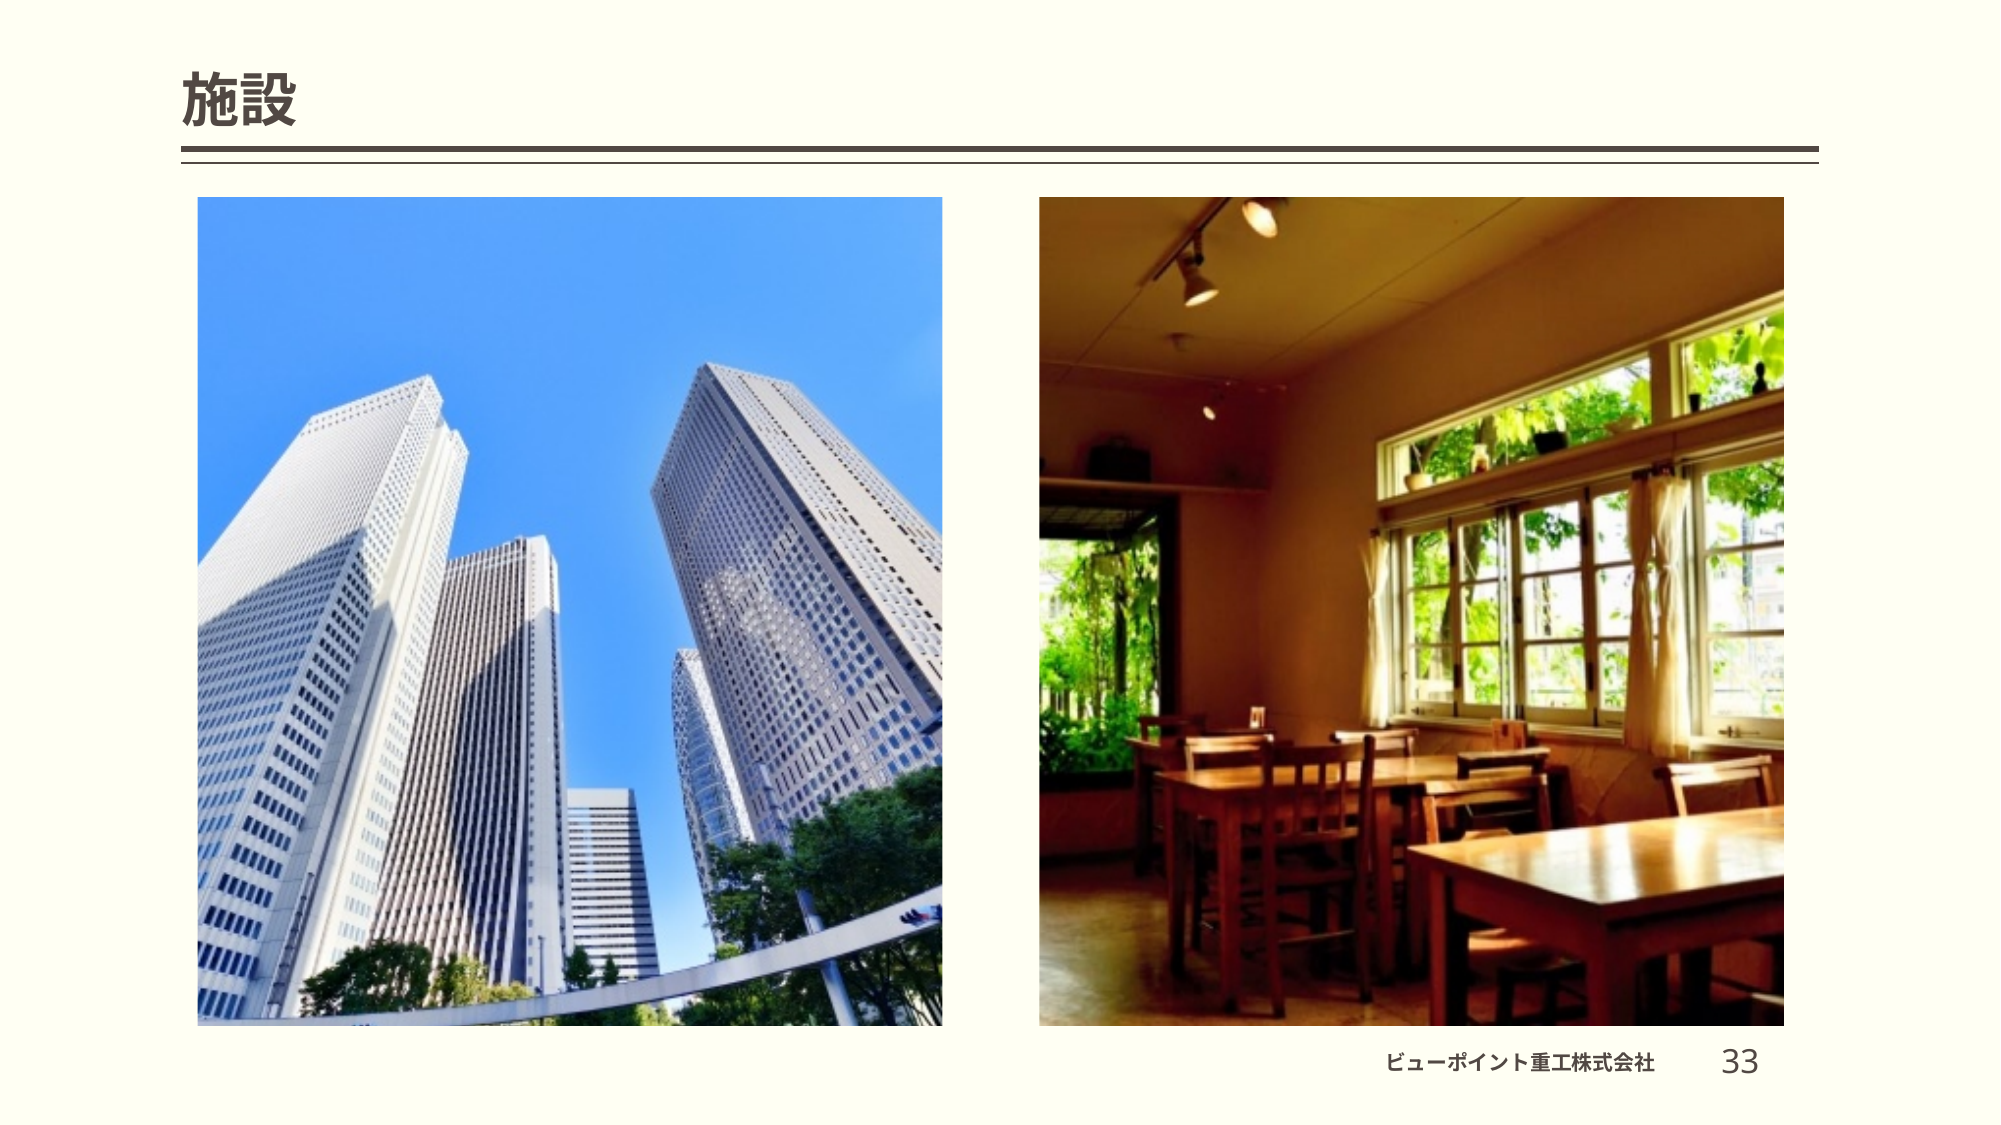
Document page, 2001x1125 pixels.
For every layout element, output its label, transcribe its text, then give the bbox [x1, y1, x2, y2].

picture [197, 197, 943, 1026]
picture [1039, 197, 1785, 1026]
title 施設 [181, 48, 1819, 143]
